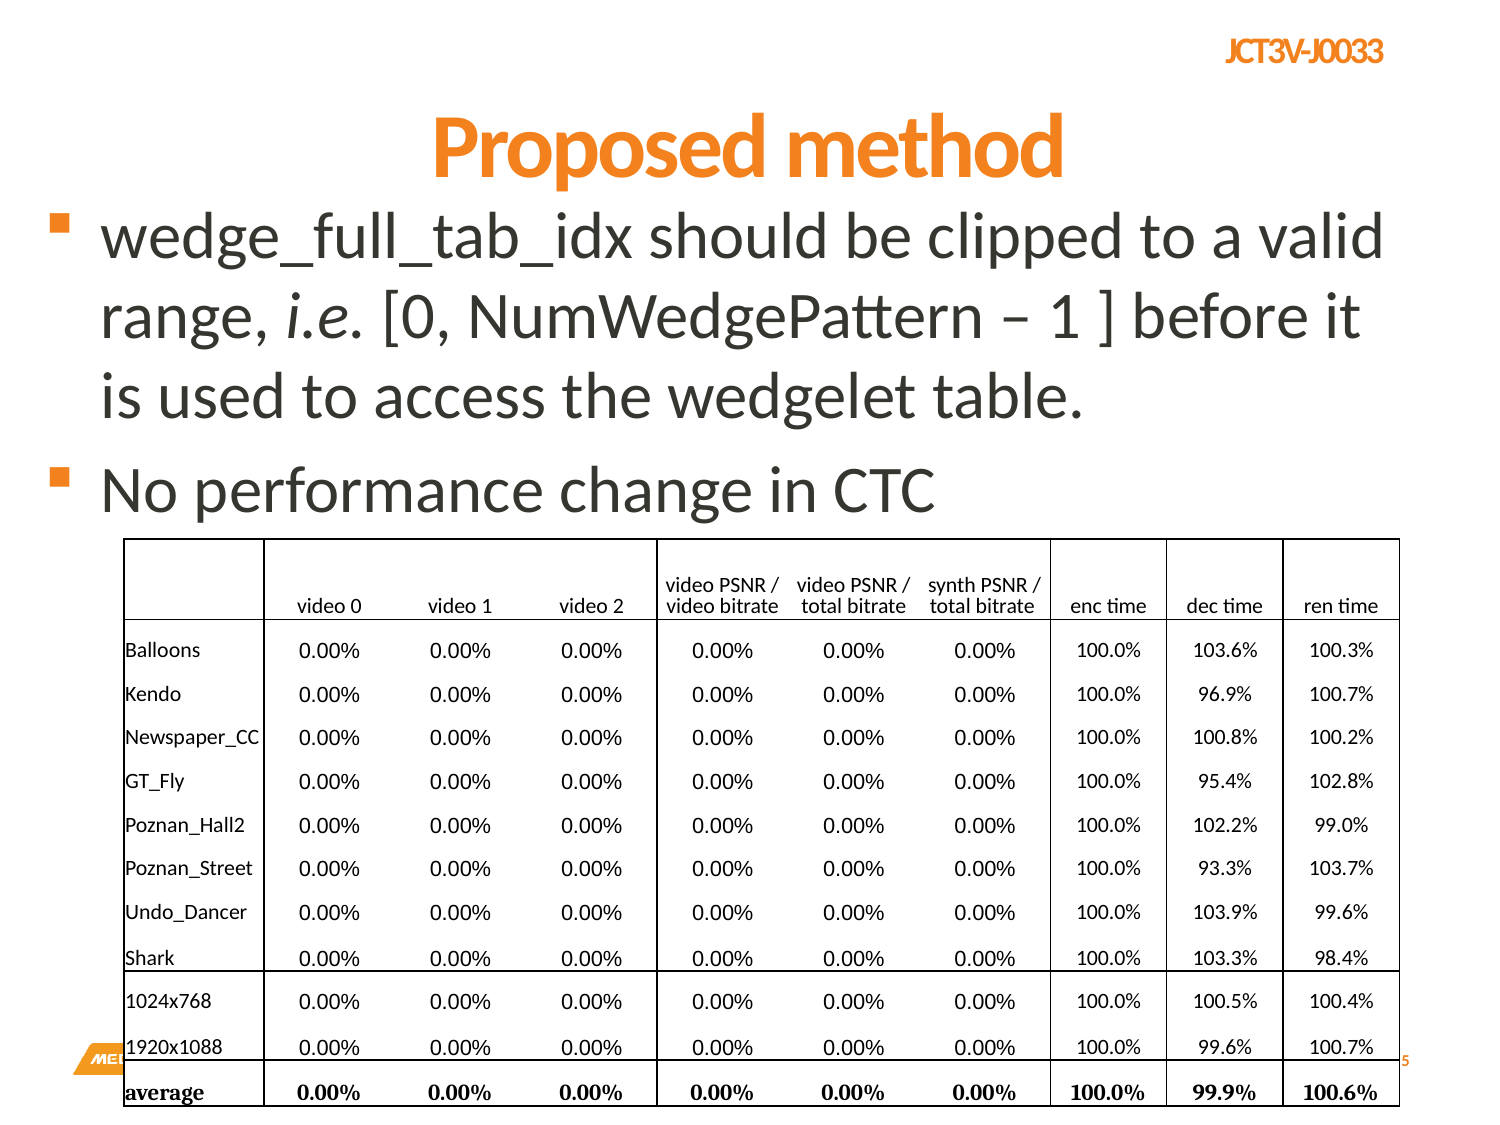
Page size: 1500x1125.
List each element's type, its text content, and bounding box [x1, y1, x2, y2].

table_cell 100.3% [1284, 620, 1399, 663]
table_cell 0.00% [526, 750, 656, 794]
table_cell 100.0% [1051, 925, 1166, 970]
table_cell 0.00% [919, 1014, 1050, 1059]
table_header synth PSNR / total bitrate [919, 540, 1050, 619]
table_cell 0.00% [395, 1061, 526, 1105]
table_cell 100.0% [1051, 620, 1166, 663]
table_cell 100.2% [1284, 707, 1399, 750]
table_cell 0.00% [265, 707, 395, 750]
table_cell 102.8% [1284, 750, 1399, 794]
table_cell 0.00% [265, 925, 395, 970]
table_header video 1 [395, 540, 526, 619]
table_cell 0.00% [265, 620, 395, 663]
table_cell 0.00% [658, 1014, 788, 1059]
table_cell 99.0% [1284, 794, 1399, 838]
table_cell 0.00% [526, 881, 656, 925]
table_cell 1024x768 [125, 972, 263, 1014]
table_cell 0.00% [919, 620, 1050, 663]
table_cell 0.00% [395, 620, 526, 663]
table_cell 0.00% [919, 750, 1050, 794]
table_cell 100.0% [1051, 707, 1166, 750]
table_cell 100.0% [1051, 838, 1166, 881]
table_cell 0.00% [395, 663, 526, 707]
table_cell 103.6% [1167, 620, 1282, 663]
table_cell 100.0% [1051, 1014, 1166, 1059]
table_cell 100.0% [1051, 794, 1166, 838]
table_cell 0.00% [919, 838, 1050, 881]
table_cell 1920x1088 [125, 1014, 263, 1059]
table_cell 100.0% [1051, 972, 1166, 1014]
table_cell Balloons [125, 620, 263, 663]
table_cell 0.00% [658, 620, 788, 663]
table_cell 95.4% [1167, 750, 1282, 794]
table_header dec time [1167, 540, 1282, 619]
table_cell 0.00% [265, 1014, 395, 1059]
table_cell 100.6% [1284, 1061, 1399, 1105]
table_cell 102.2% [1167, 794, 1282, 838]
table_cell 0.00% [658, 750, 788, 794]
table_cell 0.00% [919, 1061, 1050, 1105]
table_cell 0.00% [919, 707, 1050, 750]
table_cell 0.00% [788, 1014, 919, 1059]
table_cell 96.9% [1167, 663, 1282, 707]
table_cell 0.00% [658, 838, 788, 881]
table_cell 0.00% [395, 881, 526, 925]
table_cell 99.9% [1167, 1061, 1282, 1105]
table_cell 0.00% [788, 750, 919, 794]
table_cell 0.00% [788, 707, 919, 750]
table_cell 0.00% [395, 838, 526, 881]
table_cell 0.00% [788, 838, 919, 881]
table_header video 2 [526, 540, 656, 619]
table_cell 0.00% [919, 663, 1050, 707]
table_cell 0.00% [788, 972, 919, 1014]
table_cell 0.00% [919, 881, 1050, 925]
table_cell 0.00% [788, 794, 919, 838]
table_cell 0.00% [658, 1061, 788, 1105]
table_cell 0.00% [265, 794, 395, 838]
list wedge_full_tab_idx should be clipped to a valid range, i.e. [0, NumWedgePattern – 1 ] before it is used to access the wedgelet table. No performance change in CTC [29, 184, 1412, 1083]
table_cell 0.00% [658, 881, 788, 925]
table_cell 0.00% [265, 838, 395, 881]
table_header video PSNR / total bitrate [788, 540, 919, 619]
table_cell 0.00% [658, 794, 788, 838]
table_header enc time [1051, 540, 1166, 619]
table_cell 100.0% [1051, 881, 1166, 925]
table_cell 103.3% [1167, 925, 1282, 970]
table_cell 0.00% [265, 972, 395, 1014]
table_cell 0.00% [526, 838, 656, 881]
table_cell 0.00% [526, 1061, 656, 1105]
table_cell 0.00% [658, 707, 788, 750]
table_cell 0.00% [395, 1014, 526, 1059]
table_cell 0.00% [526, 925, 656, 970]
table_cell 0.00% [788, 1061, 919, 1105]
table_cell 0.00% [919, 925, 1050, 970]
table_cell 0.00% [919, 794, 1050, 838]
table_cell 0.00% [788, 925, 919, 970]
table_cell 0.00% [395, 925, 526, 970]
table_cell Poznan_Hall2 [125, 794, 263, 838]
table_cell 0.00% [526, 663, 656, 707]
table_cell 0.00% [395, 972, 526, 1014]
table_cell 99.6% [1284, 881, 1399, 925]
table_cell Poznan_Street [125, 838, 263, 881]
table_header [125, 540, 263, 619]
table_cell 0.00% [788, 620, 919, 663]
table_cell 100.4% [1284, 972, 1399, 1014]
table_cell 0.00% [526, 620, 656, 663]
table_cell Kendo [125, 663, 263, 707]
table_cell 0.00% [526, 794, 656, 838]
table_cell Newspaper_CC [125, 707, 263, 750]
table_cell average [125, 1061, 263, 1105]
table_cell 100.5% [1167, 972, 1282, 1014]
table_cell 100.7% [1284, 663, 1399, 707]
slide_number 5 [1400, 1029, 1425, 1090]
title Proposed method [75, 99, 1425, 287]
table_cell 103.9% [1167, 881, 1282, 925]
table_header video 0 [265, 540, 395, 619]
table_cell 0.00% [395, 707, 526, 750]
table_cell 100.0% [1051, 750, 1166, 794]
table_cell 0.00% [265, 881, 395, 925]
table_cell 93.3% [1167, 838, 1282, 881]
table_cell 0.00% [658, 663, 788, 707]
table_cell 100.8% [1167, 707, 1282, 750]
table_cell 0.00% [788, 663, 919, 707]
table_cell 99.6% [1167, 1014, 1282, 1059]
table_cell Undo_Dancer [125, 881, 263, 925]
table_header ren time [1284, 540, 1399, 619]
table_cell 0.00% [919, 972, 1050, 1014]
table_cell 0.00% [526, 707, 656, 750]
table_cell 100.0% [1051, 663, 1166, 707]
table_cell 0.00% [265, 750, 395, 794]
table_cell 98.4% [1284, 925, 1399, 970]
table_cell 0.00% [395, 750, 526, 794]
table_cell Shark [125, 925, 263, 970]
table_cell GT_Fly [125, 750, 263, 794]
table_cell 0.00% [788, 881, 919, 925]
table_cell 0.00% [526, 972, 656, 1014]
table_cell 0.00% [265, 1061, 395, 1105]
table_cell 100.7% [1284, 1014, 1399, 1059]
table_cell 100.0% [1051, 1061, 1166, 1105]
table_cell 0.00% [265, 663, 395, 707]
table_cell 0.00% [658, 972, 788, 1014]
table_cell 0.00% [526, 1014, 656, 1059]
table_header video PSNR / video bitrate [658, 540, 788, 619]
table_cell 103.7% [1284, 838, 1399, 881]
table_cell 0.00% [658, 925, 788, 970]
table_cell 0.00% [395, 794, 526, 838]
